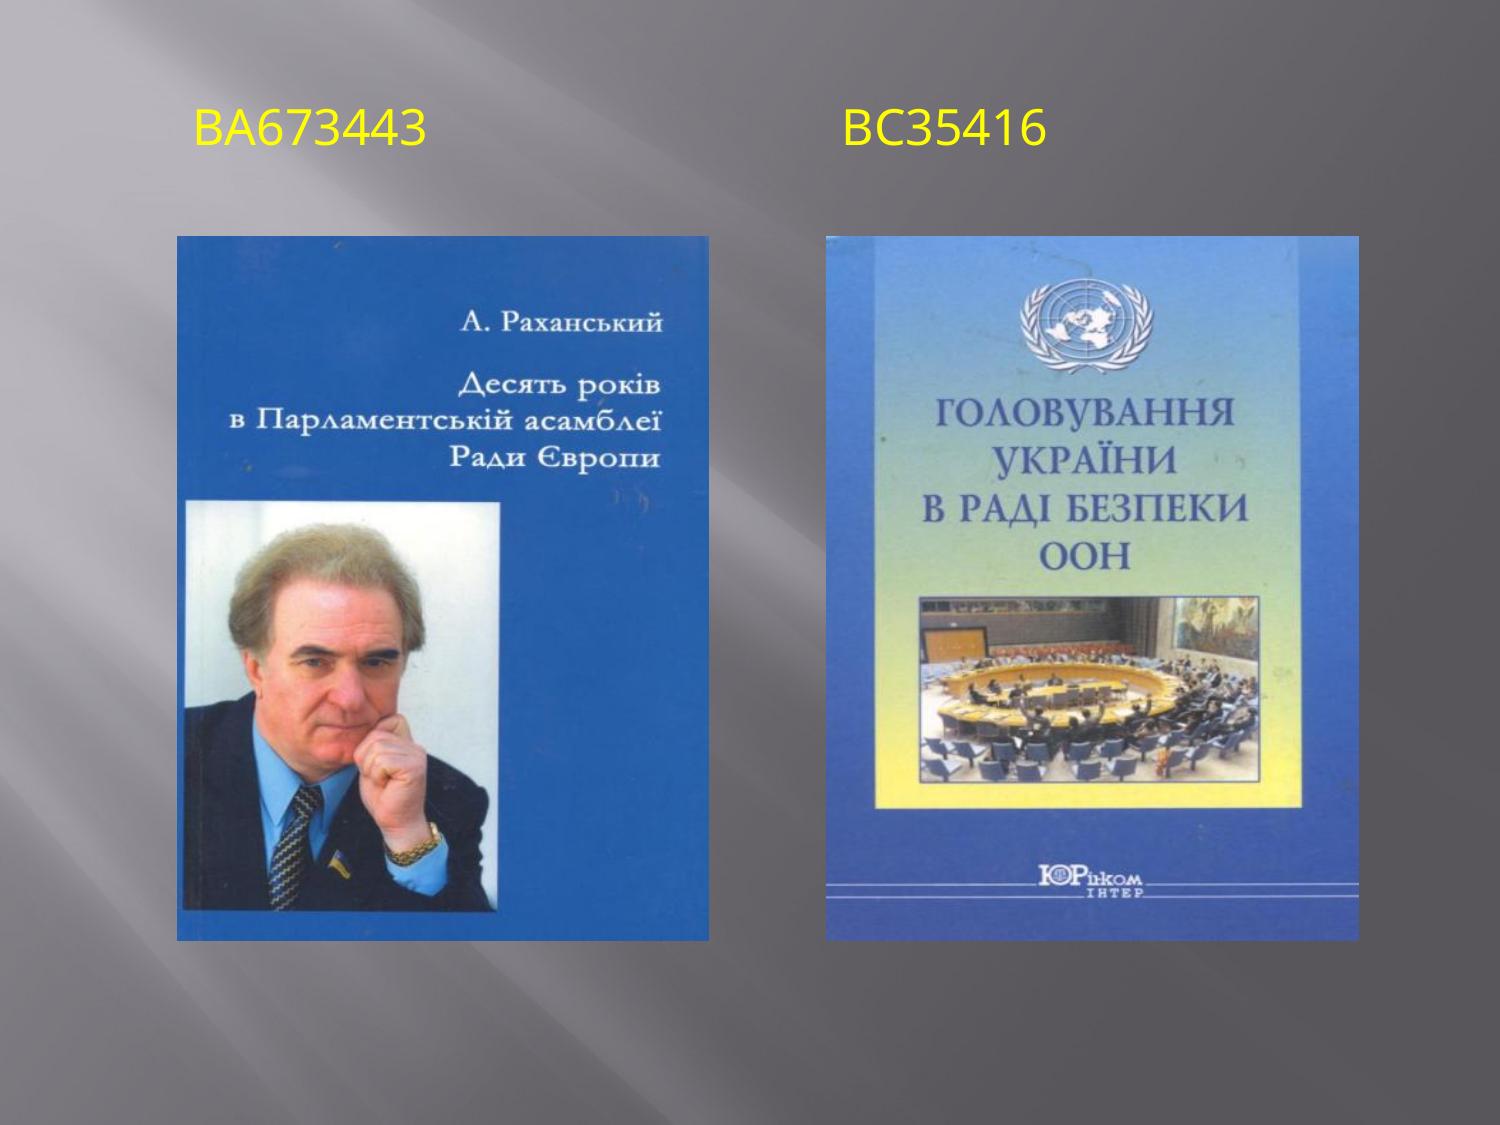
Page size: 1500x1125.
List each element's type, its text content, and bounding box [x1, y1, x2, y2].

list ВА673443 [177, 54, 738, 197]
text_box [176, 235, 709, 986]
picture [0, 0, 1500, 1125]
list ВС35416 [826, 54, 1425, 197]
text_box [826, 235, 1359, 986]
